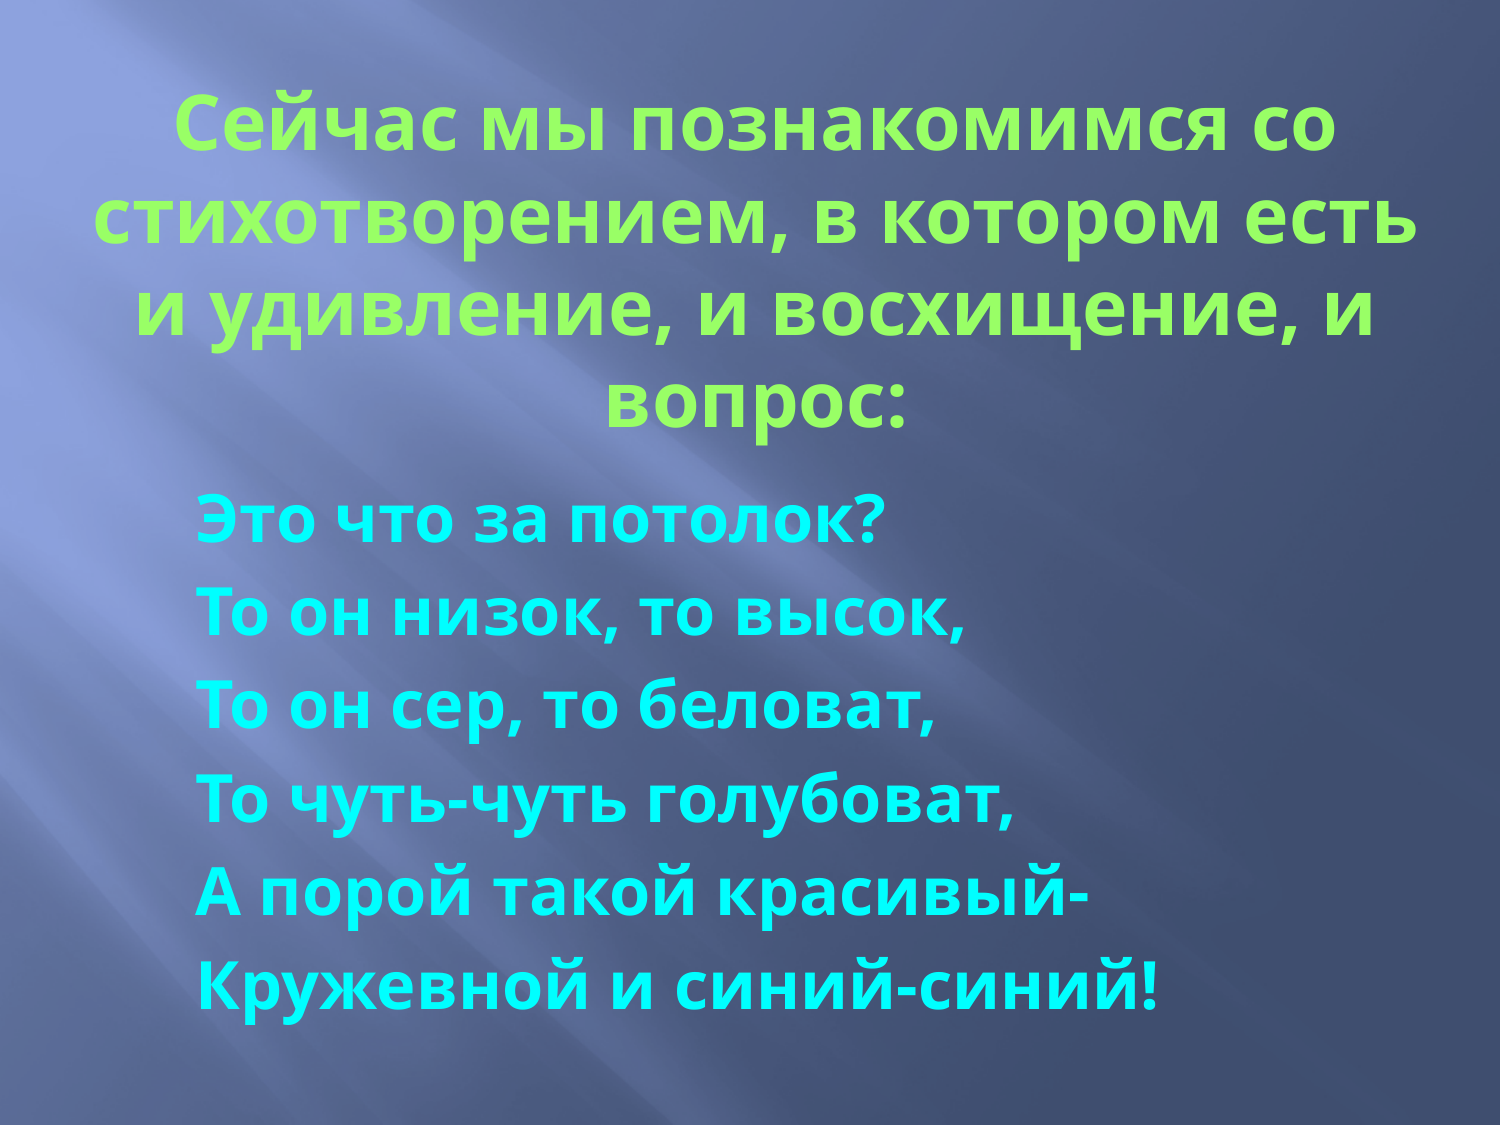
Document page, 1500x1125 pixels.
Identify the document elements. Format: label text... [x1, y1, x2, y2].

text_box Это что за потолок? То он низок, то высок, То он сер, то беловат, То чуть-чуть голубоват, А порой такой красивый- Кружевной и синий-синий! [159, 468, 1341, 1035]
text_box Сейчас мы познакомимся со стихотворением, в котором есть и удивление, и восхищение, и вопрос: [64, 66, 1447, 1021]
